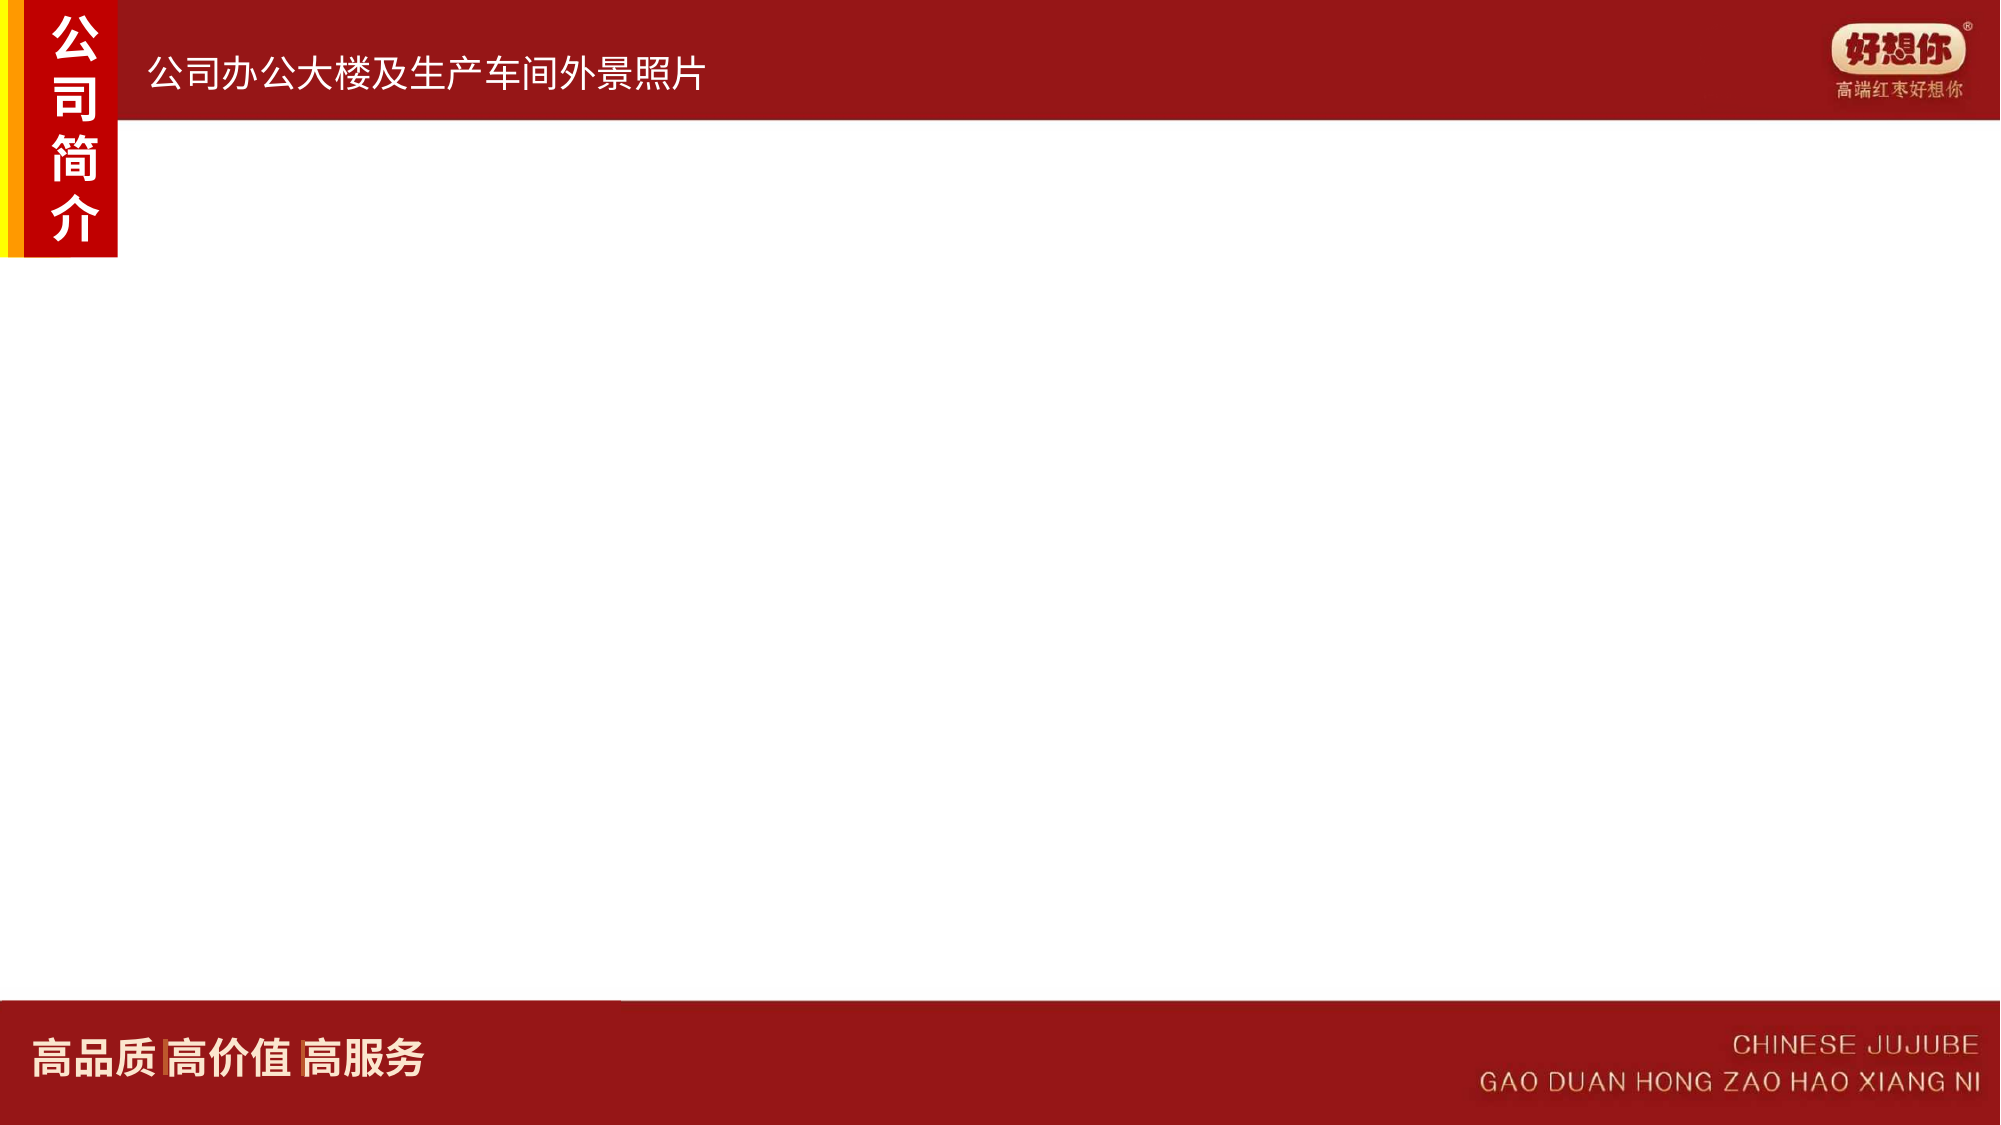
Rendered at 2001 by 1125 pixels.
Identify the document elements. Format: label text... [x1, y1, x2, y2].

text_box [7, 0, 23, 259]
picture [0, 0, 2000, 1125]
text_box 公司简介 [35, 0, 84, 255]
text_box [23, 0, 119, 259]
text_box [0, 0, 7, 259]
text_box 公司办公大楼及生产车间外景照片 [131, 42, 725, 102]
